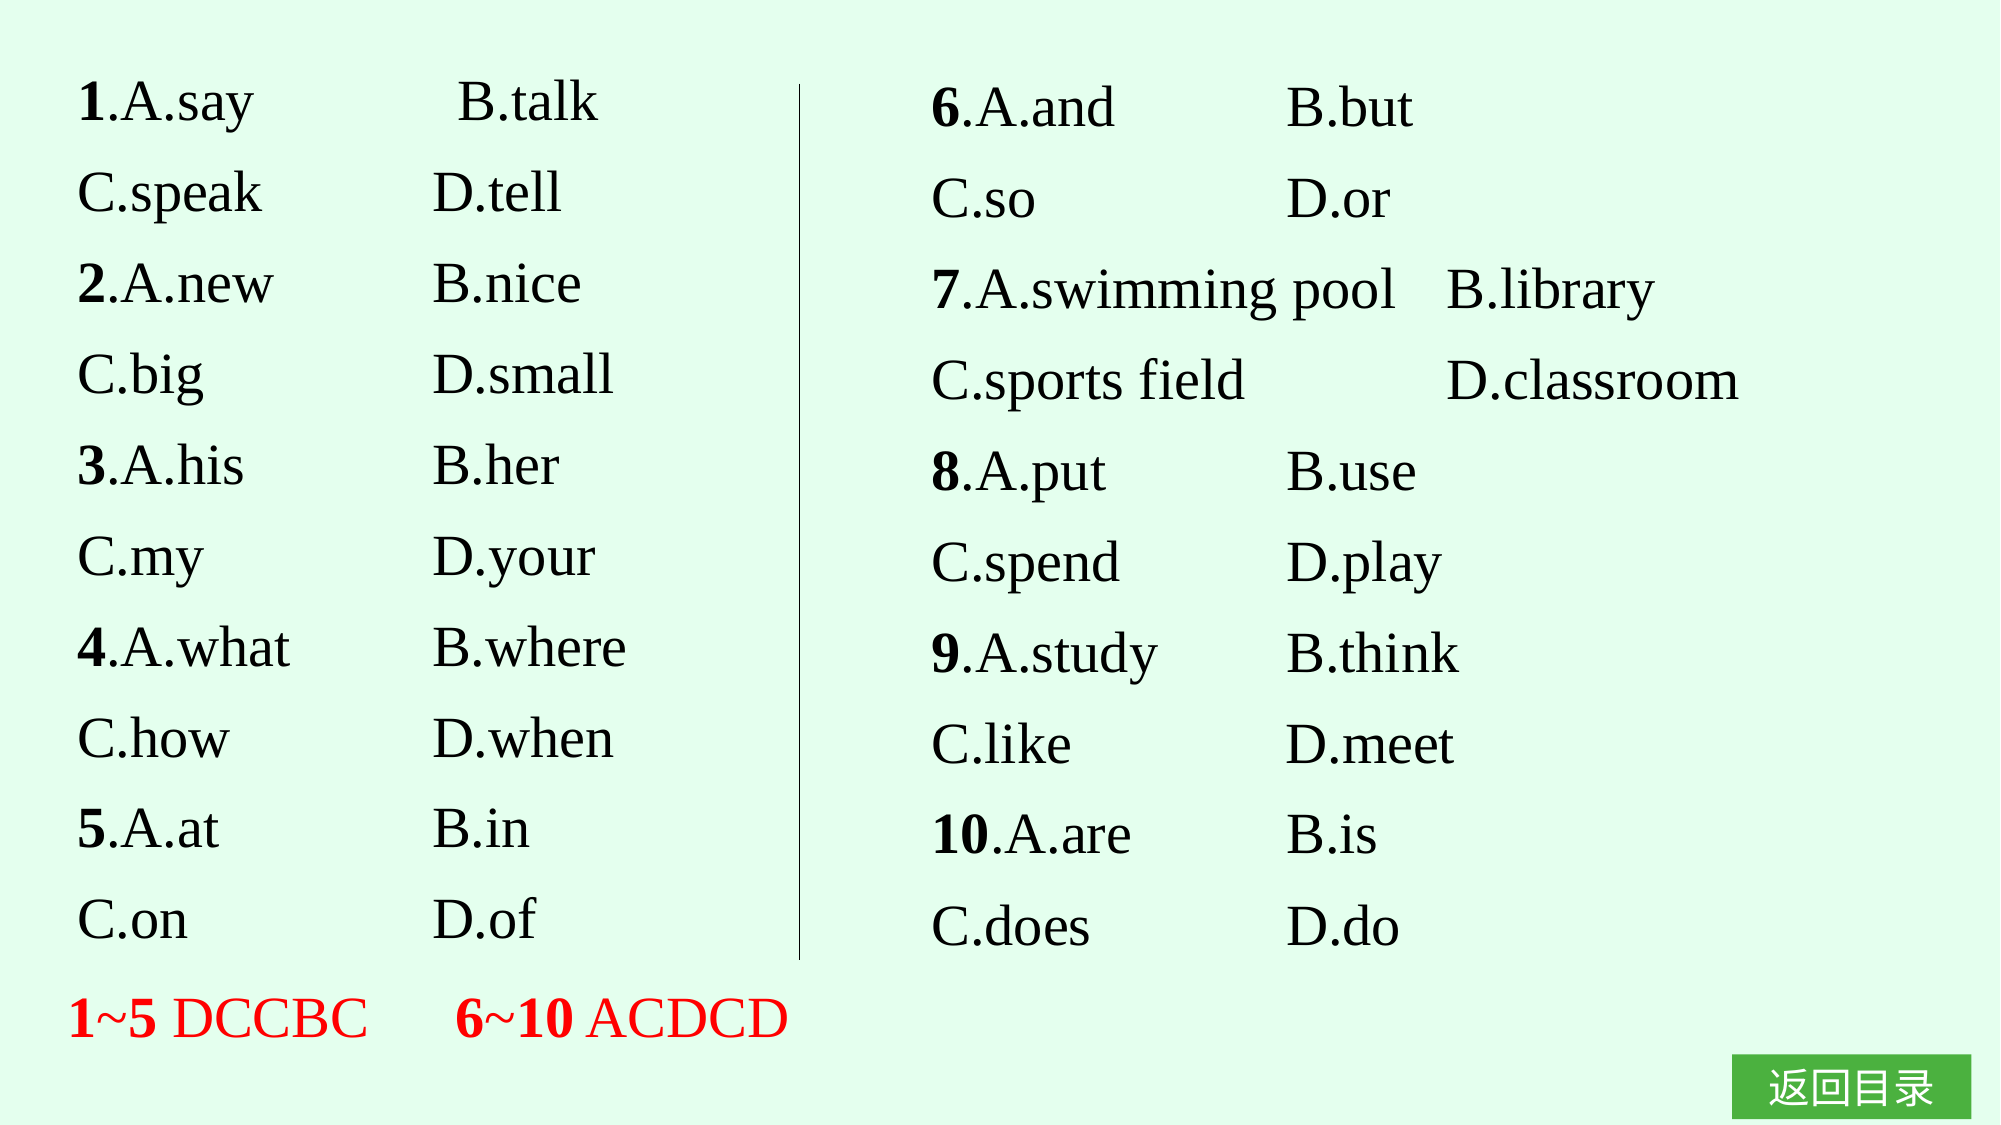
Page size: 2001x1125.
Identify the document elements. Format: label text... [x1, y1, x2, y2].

text_box 1.A.say B.talk C.speak D.tell 2.A.new B.nice C.big D.small 3.A.his B.her C.my D.your 4.A.what B.where C.how D.when 5.A.at B.in C.on D.of [62, 33, 780, 950]
text_box 6.A.and B.but C.so D.or 7.A.swimming pool B.library C.sports field D.classroom 8.A.put B.use C.spend D.play 9.A.study B.think C.like D.meet 10.A.are B.is C.does D.do [916, 39, 1930, 964]
text_box 1~5 DCCBC 6~10 ACDCD [52, 950, 819, 1057]
